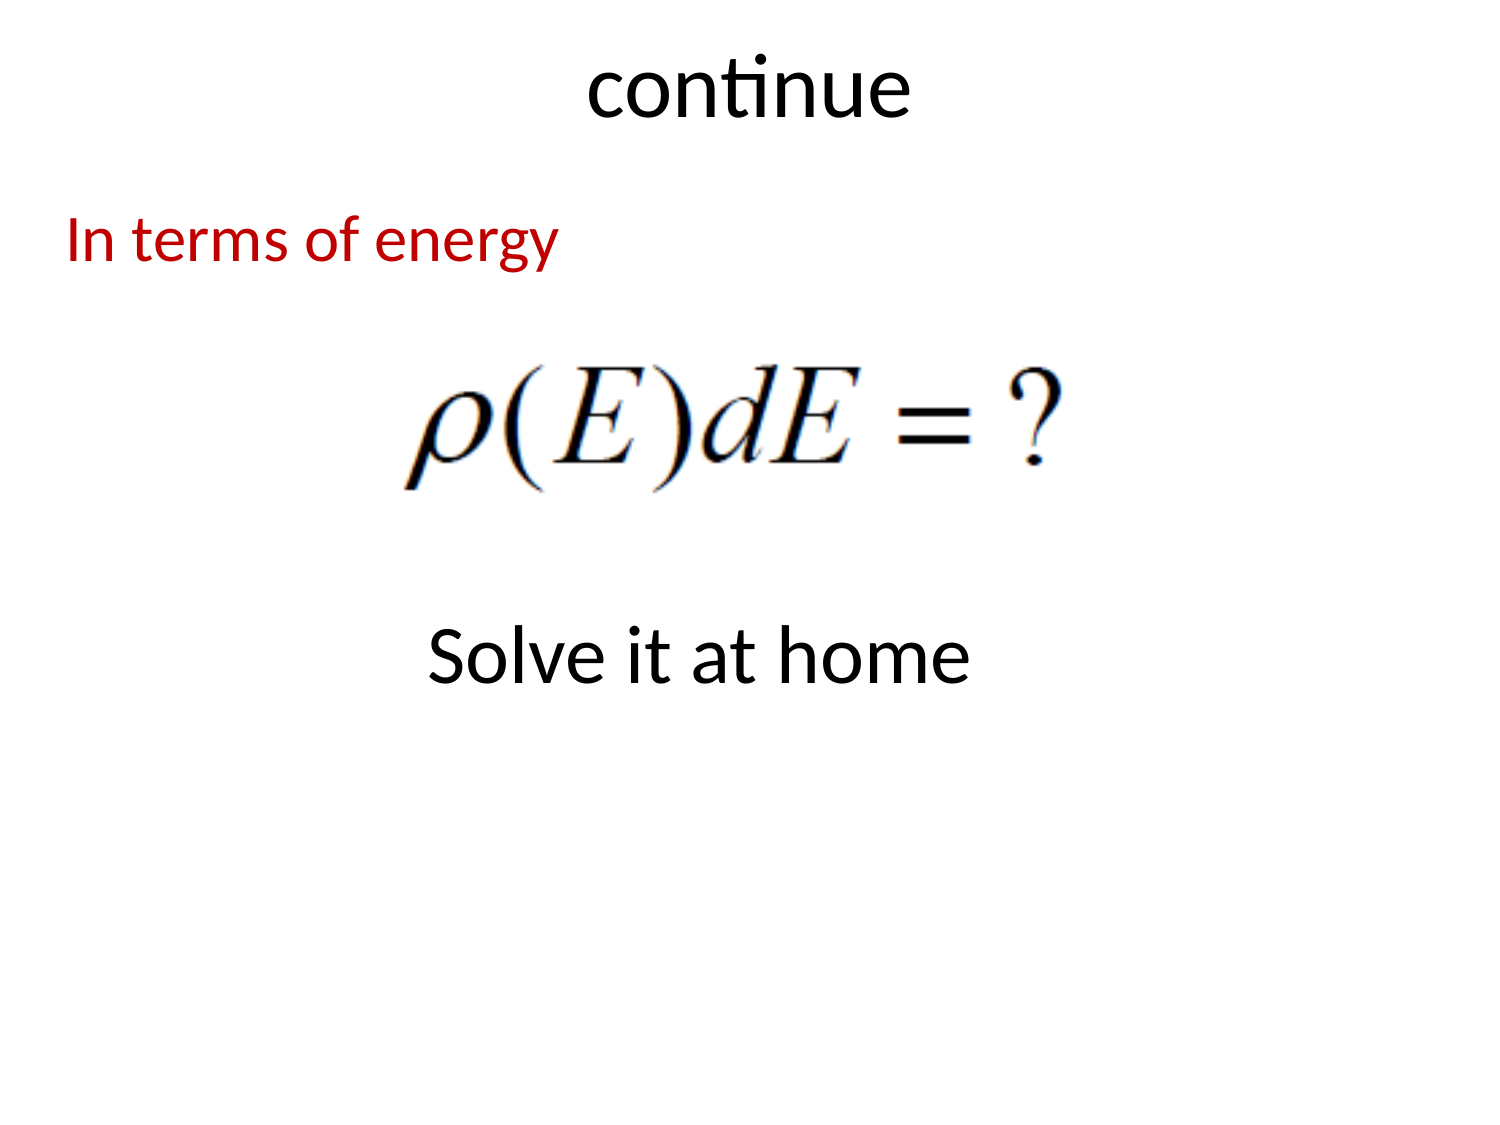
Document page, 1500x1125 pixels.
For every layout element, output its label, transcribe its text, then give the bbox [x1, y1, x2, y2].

text_box Solve it at home [412, 593, 1067, 709]
picture [362, 349, 1221, 529]
subtitle In terms of energy [50, 187, 1425, 1088]
title continue [112, 0, 1388, 163]
